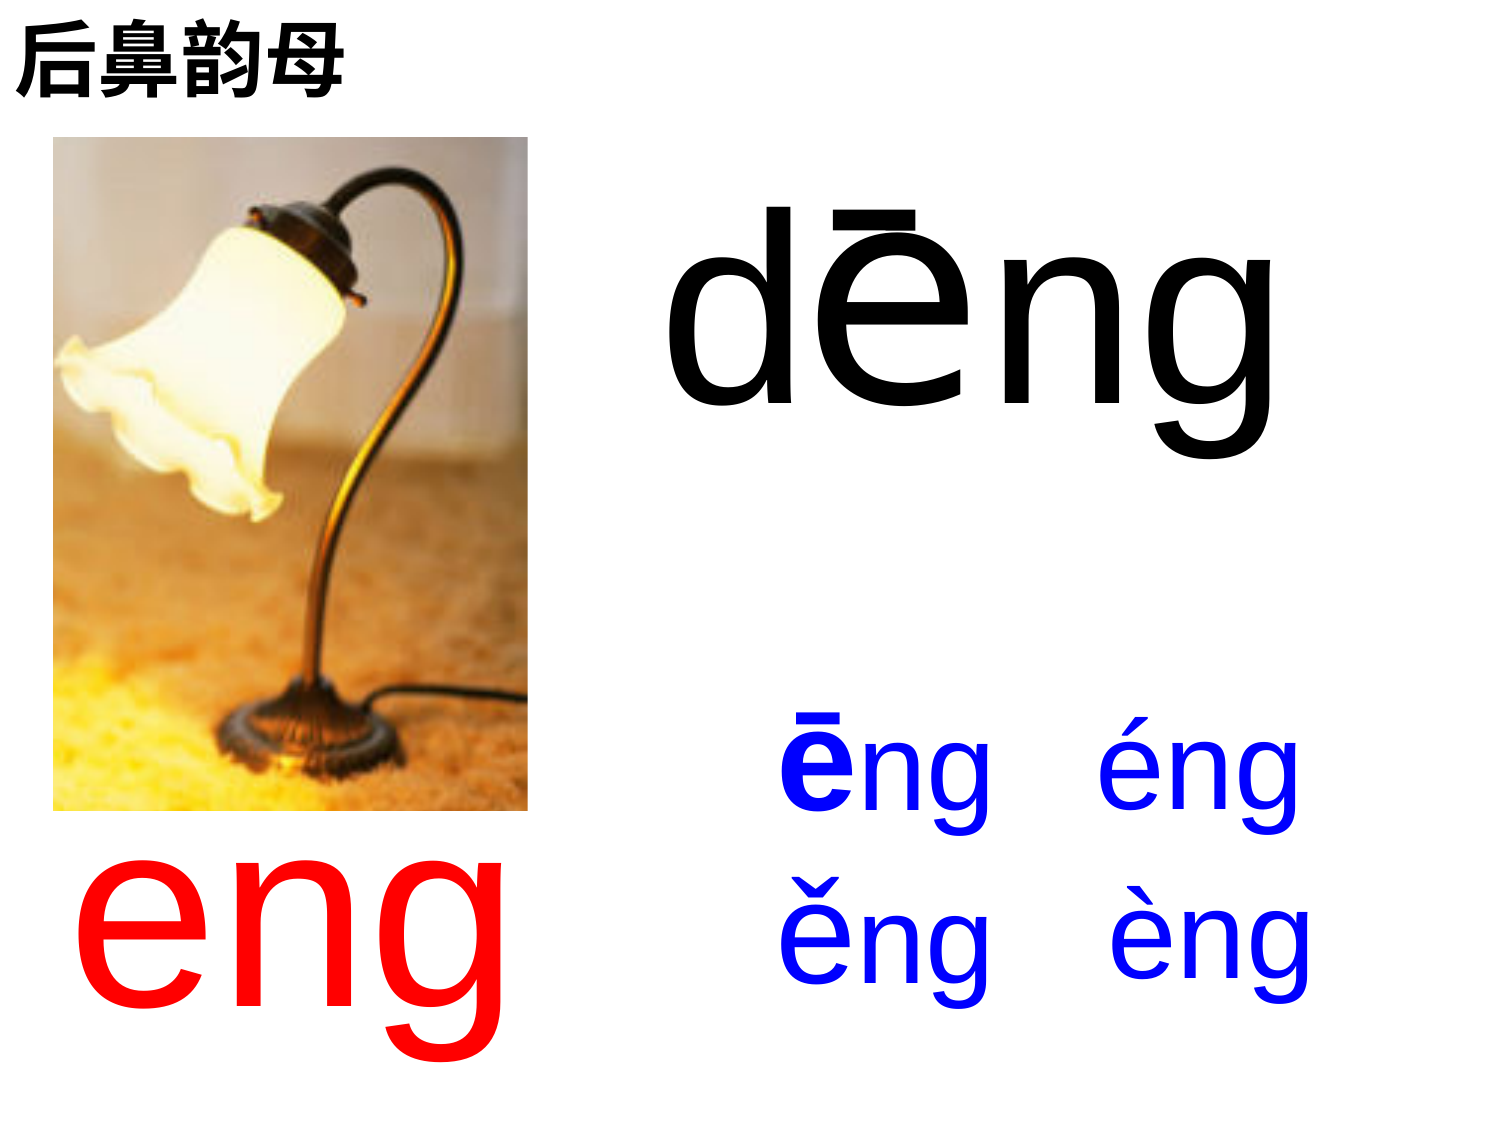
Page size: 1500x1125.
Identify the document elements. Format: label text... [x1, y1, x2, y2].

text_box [643, 83, 1376, 474]
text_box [760, 656, 1389, 1021]
text_box 后鼻韵母 [0, 0, 379, 115]
picture [52, 136, 528, 811]
text_box eng [53, 727, 620, 1068]
